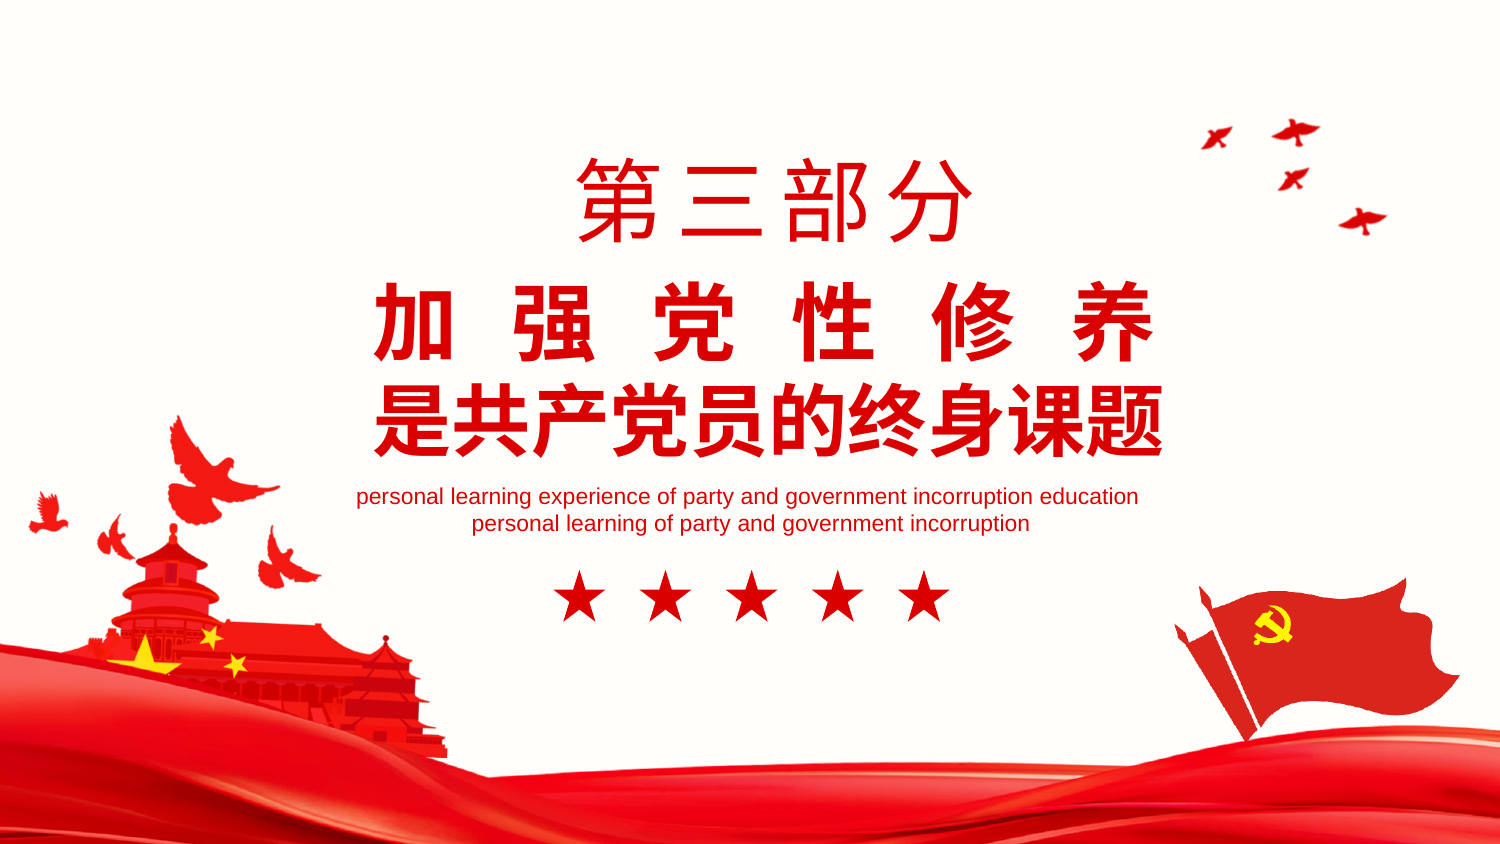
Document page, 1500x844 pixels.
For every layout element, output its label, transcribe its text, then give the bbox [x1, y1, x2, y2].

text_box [553, 569, 950, 622]
text_box 第三部分 [557, 136, 992, 262]
picture [1139, 14, 1453, 321]
text_box personal learning experience of party and government incorruption education personal learning of party and government incorruption [455, 474, 1188, 544]
text_box 加强党性修养 是共产党员的终身课题 [357, 261, 1238, 474]
picture [0, 397, 1500, 844]
